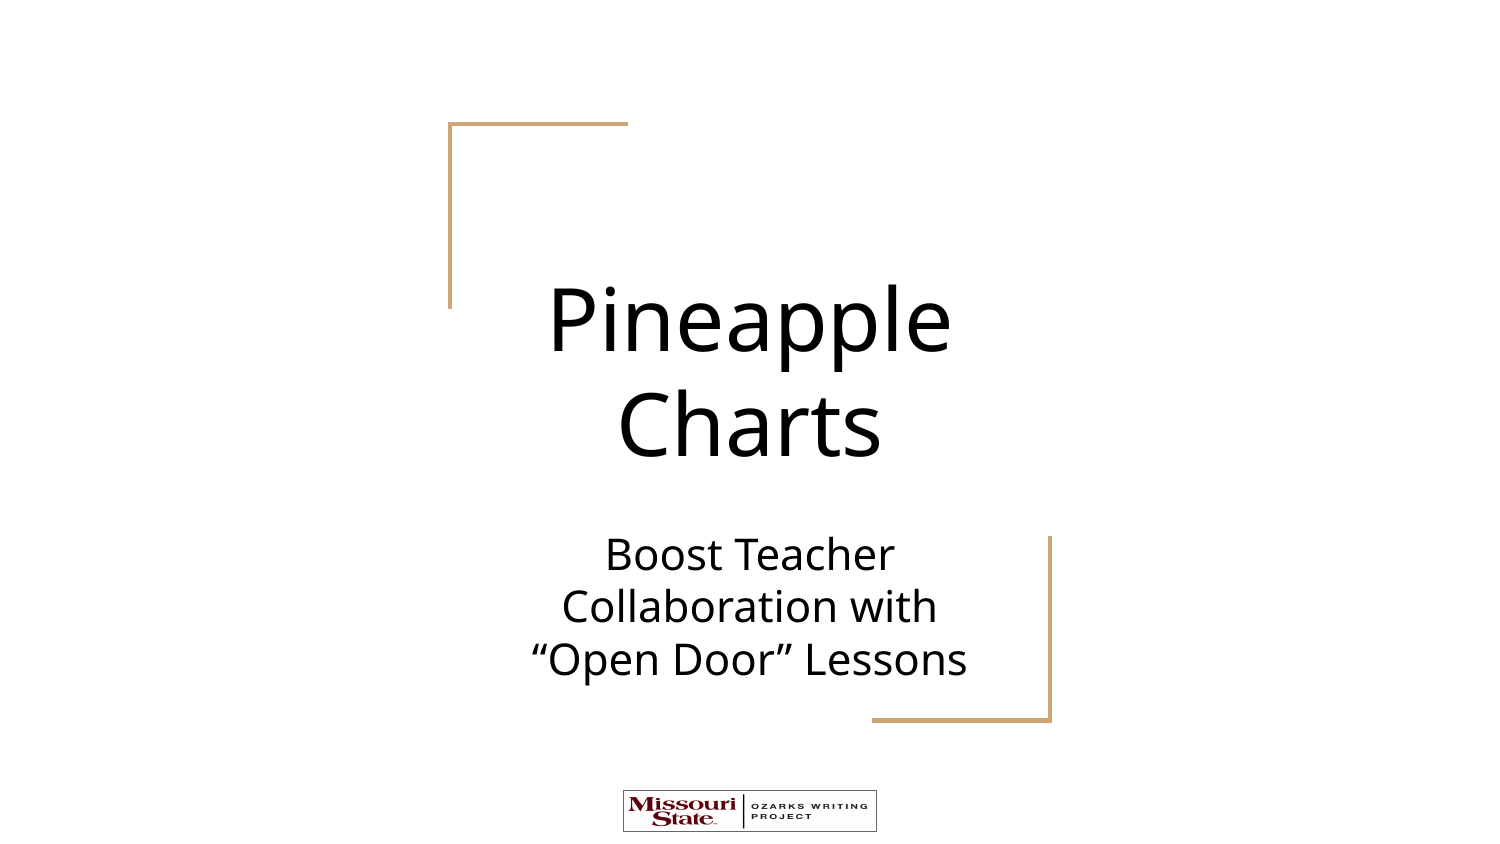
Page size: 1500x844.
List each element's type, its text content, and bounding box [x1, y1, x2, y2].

title Pineapple Charts [499, 236, 1001, 490]
subtitle Boost Teacher Collaboration with “Open Door” Lessons [499, 511, 1001, 627]
picture [624, 791, 876, 831]
